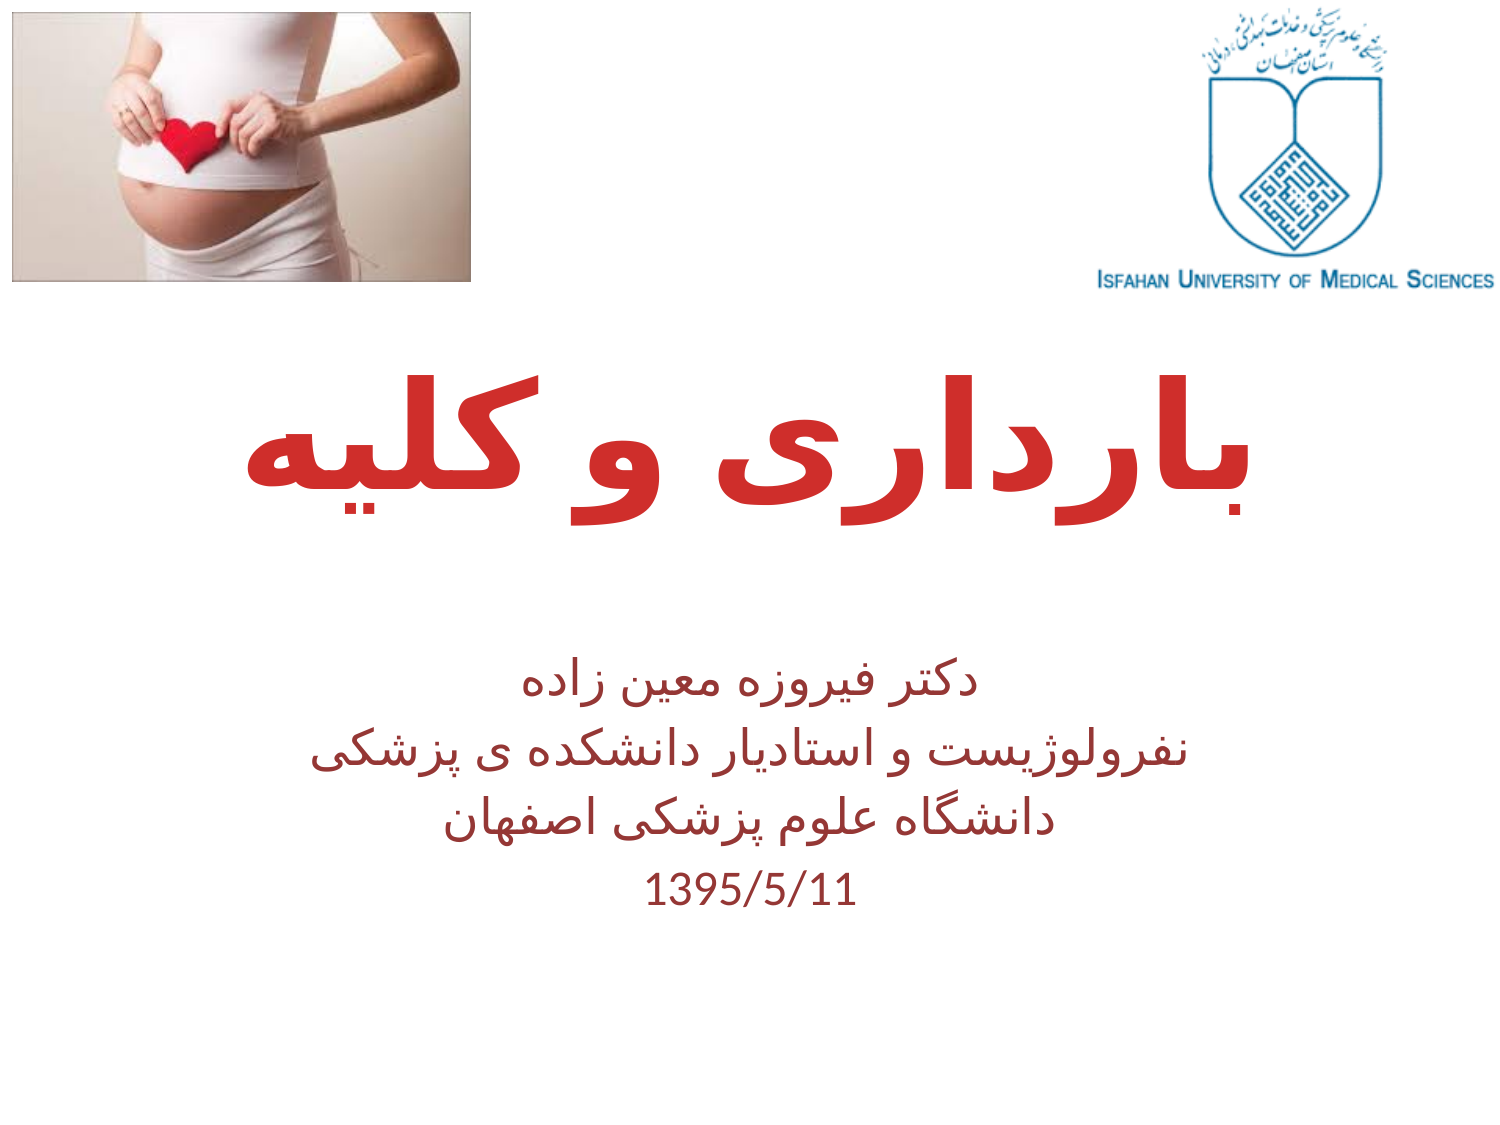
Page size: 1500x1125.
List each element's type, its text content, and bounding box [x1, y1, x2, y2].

title بارداری و کلیه [112, 308, 1388, 550]
picture [1085, 0, 1500, 298]
subtitle دکتر فیروزه معین زاده نفرولوژیست و استادیار دانشکده ی پزشکی دانشگاه علوم پزشکی اصفهان 1395/5/11 [225, 637, 1275, 925]
picture [12, 12, 471, 282]
